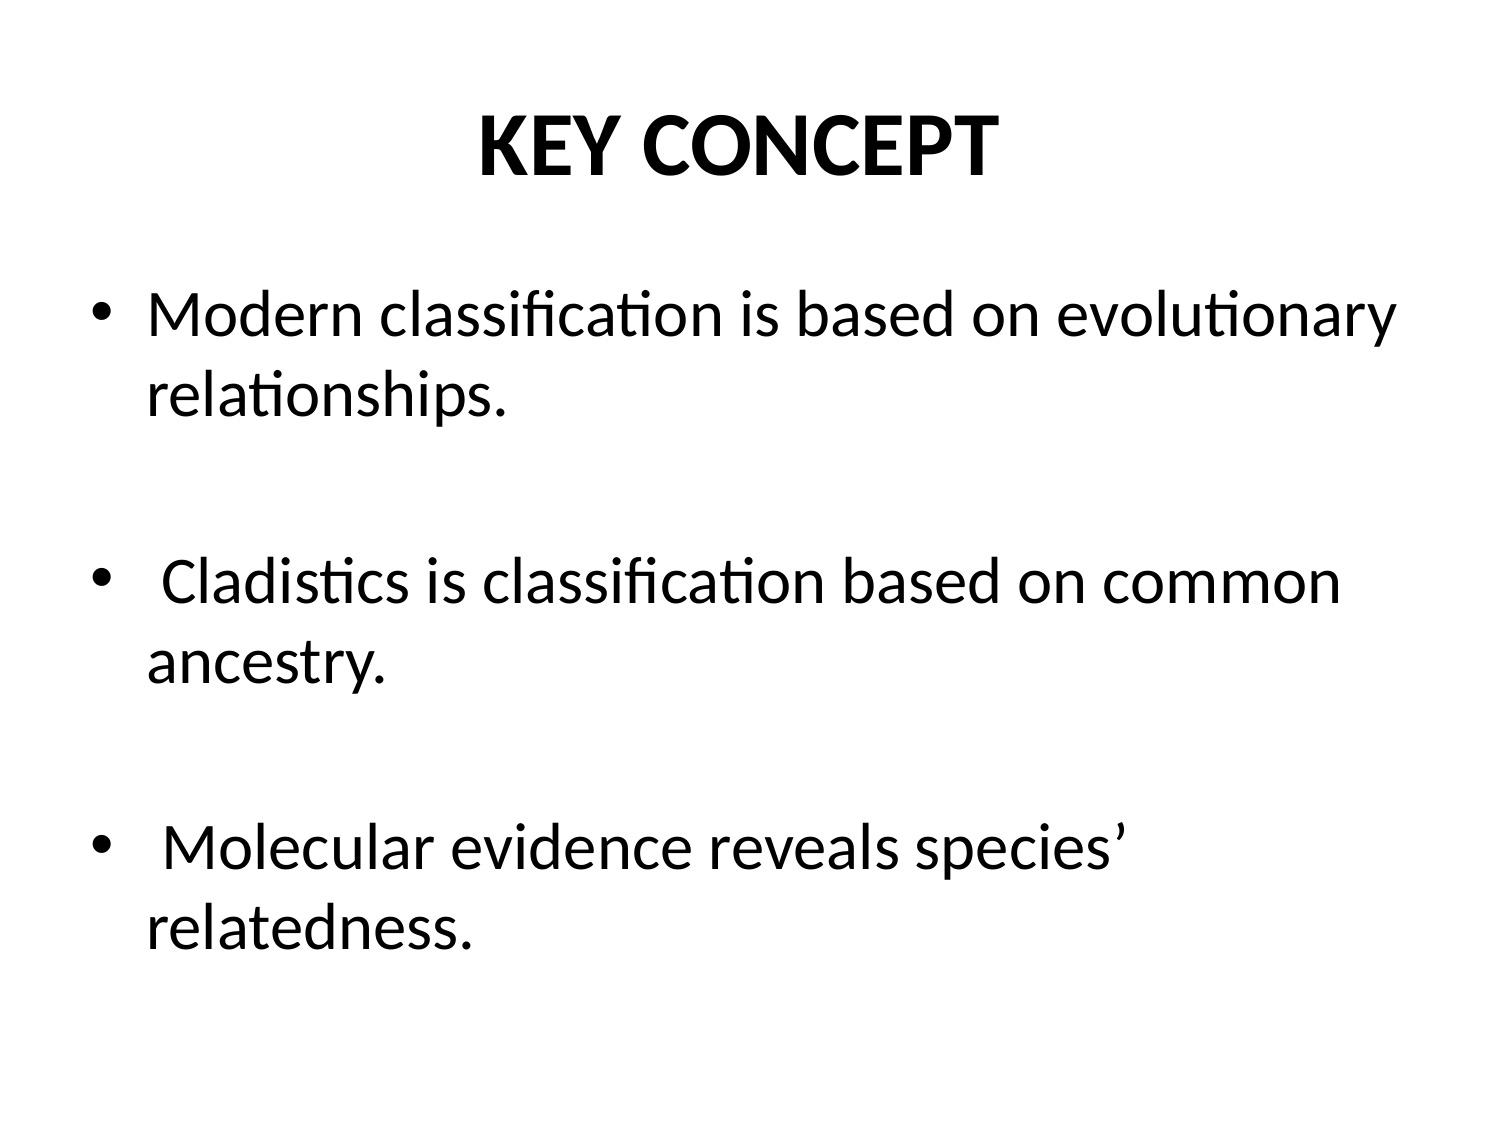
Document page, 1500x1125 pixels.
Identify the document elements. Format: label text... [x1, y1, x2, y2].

title KEY CONCEPT [75, 45, 1425, 233]
list Modern classification is based on evolutionary relationships. Cladistics is classification based on common ancestry. Molecular evidence reveals species’ relatedness. [75, 262, 1425, 1005]
